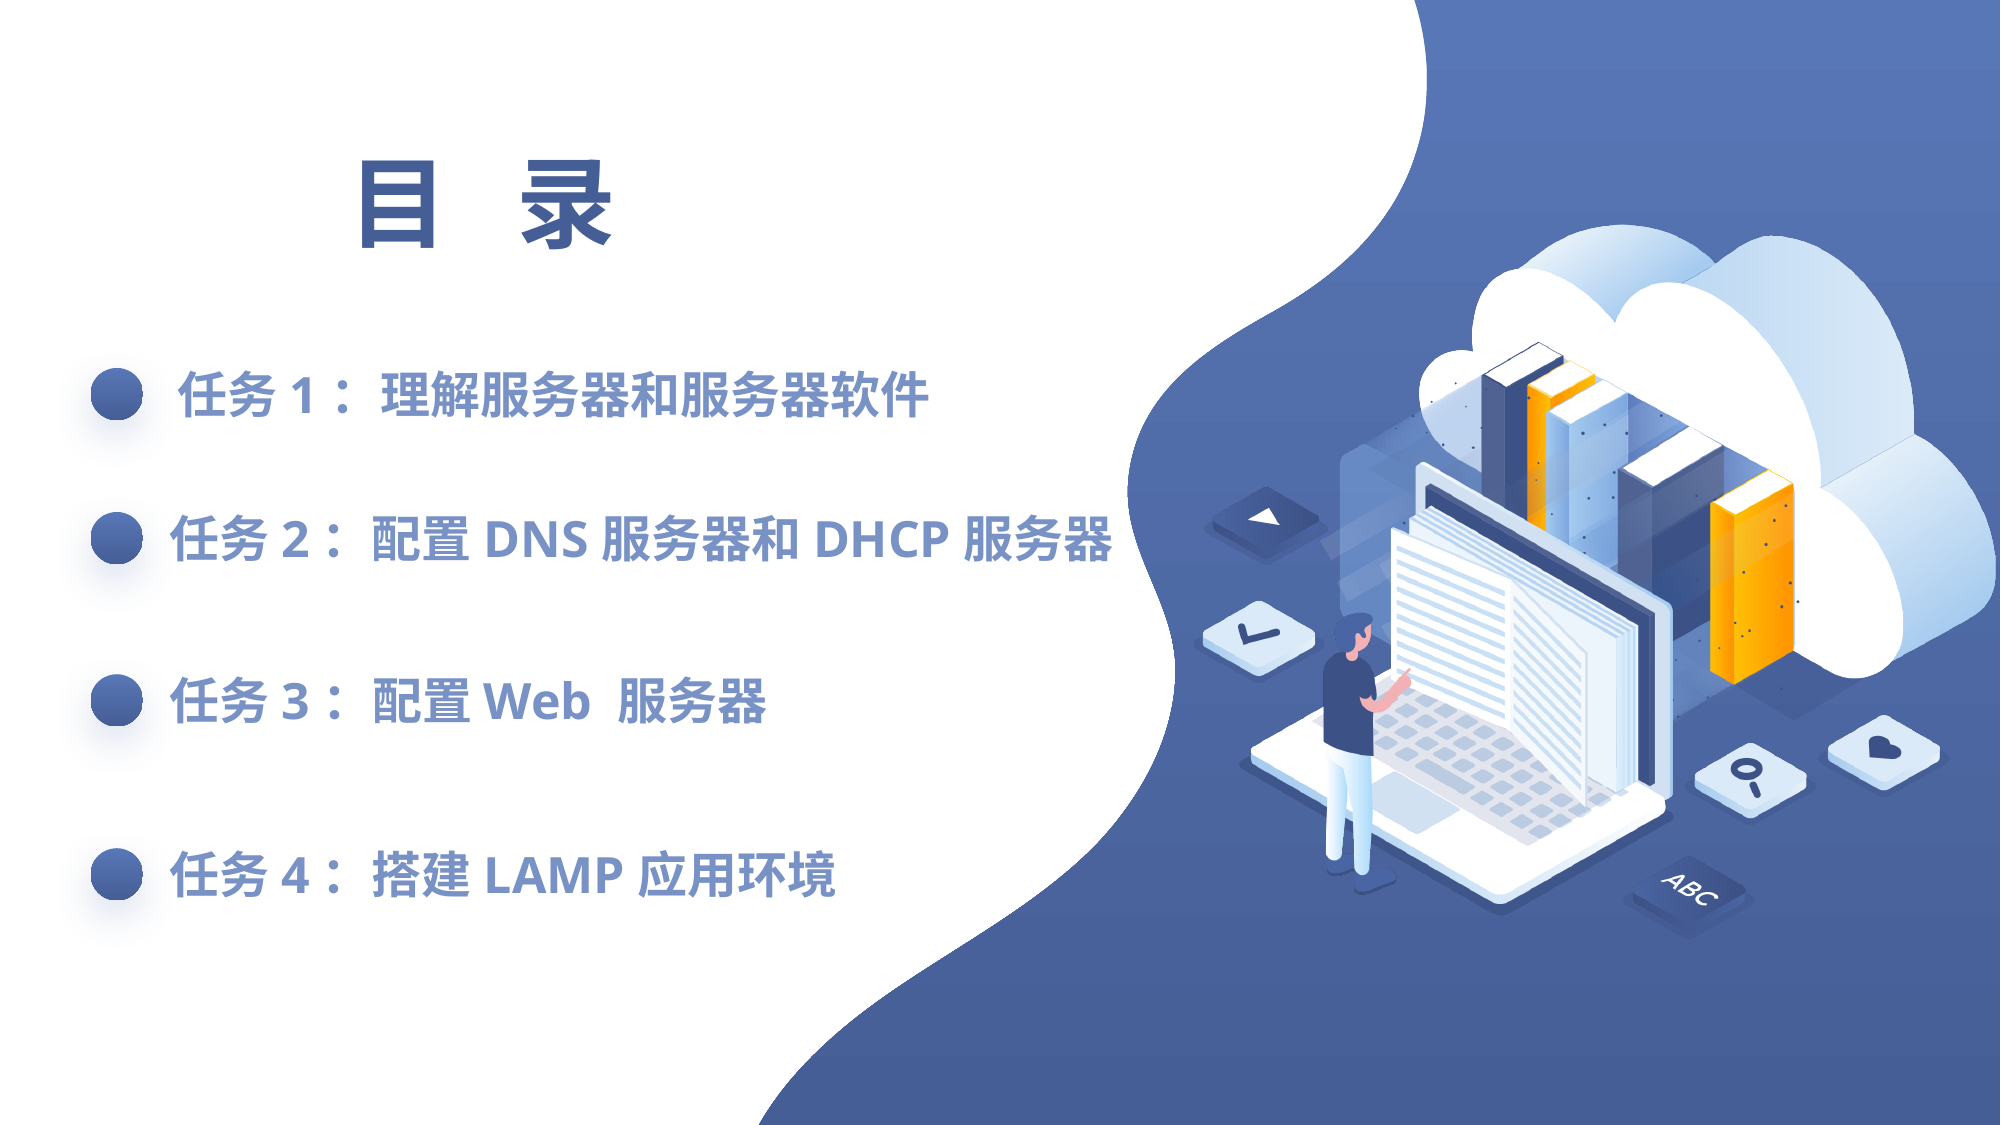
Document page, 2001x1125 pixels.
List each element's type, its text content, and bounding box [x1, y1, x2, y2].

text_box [90, 836, 925, 913]
text_box 目 录 [333, 133, 747, 268]
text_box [90, 356, 983, 432]
picture [1193, 224, 1996, 940]
text_box [759, 0, 2000, 1125]
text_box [90, 662, 1091, 739]
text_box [90, 500, 1389, 576]
